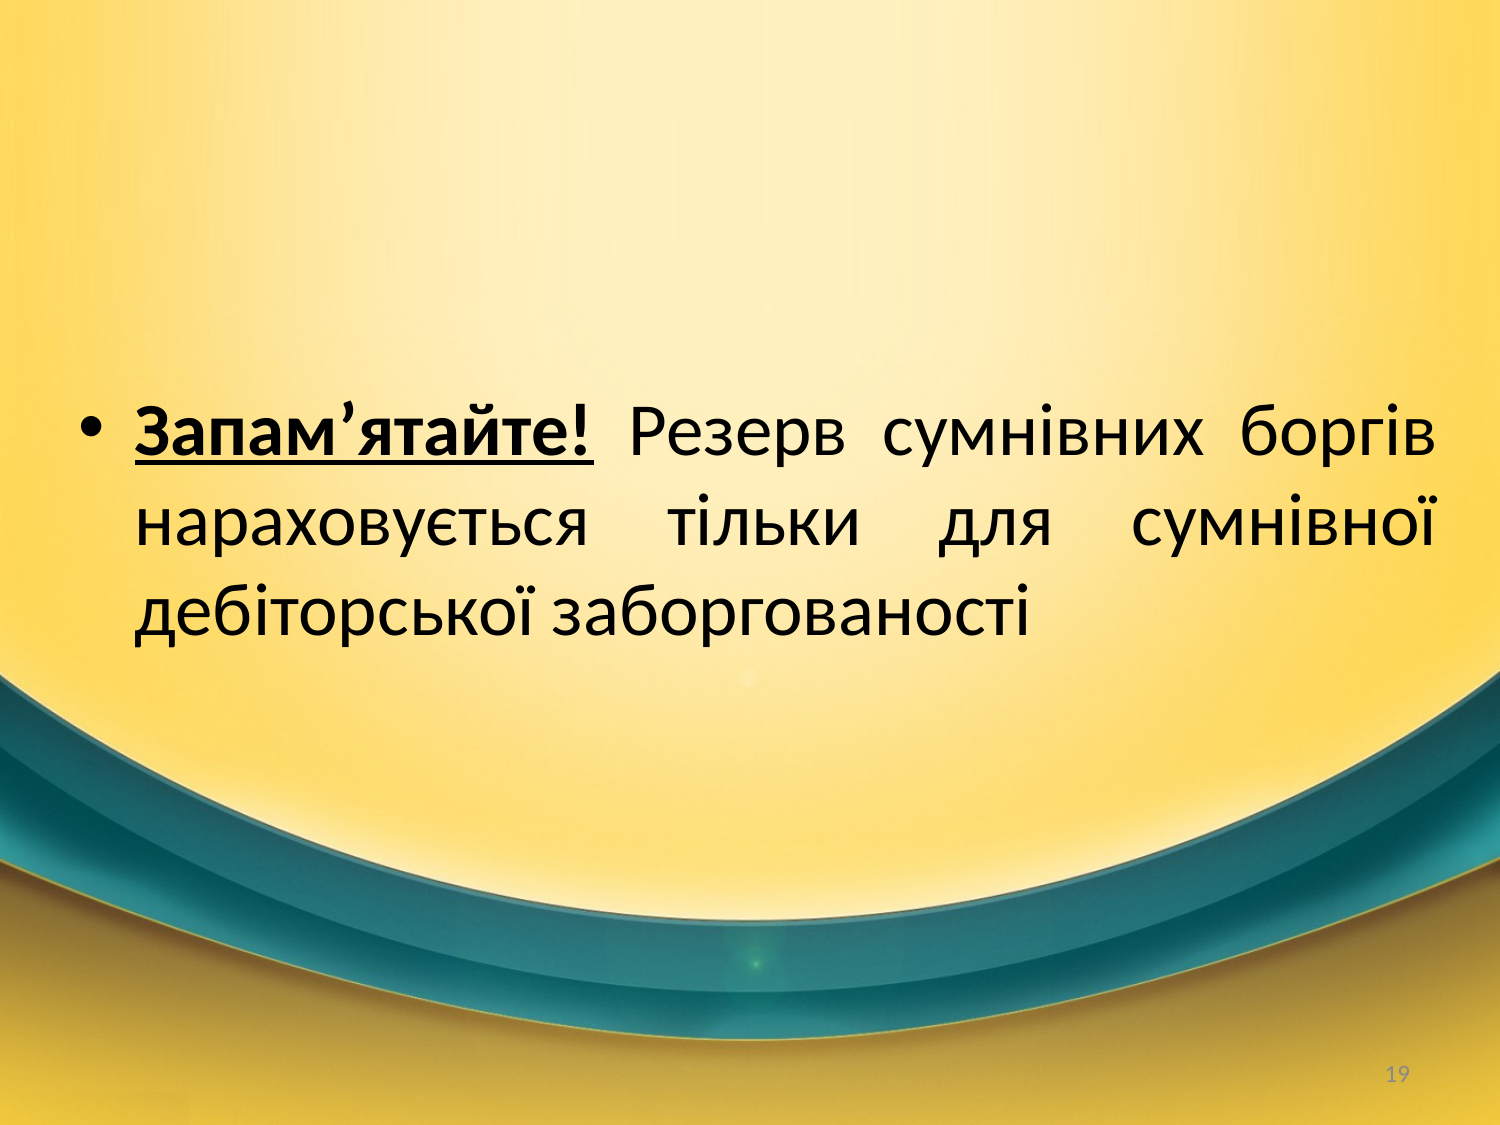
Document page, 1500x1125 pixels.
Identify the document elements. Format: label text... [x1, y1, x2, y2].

slide_number 19 [1074, 1042, 1425, 1103]
list Запам’ятайте! Резерв сумнівних боргів нараховується тільки для сумнівної дебіторської заборгованості [63, 372, 1454, 692]
picture [0, 0, 1500, 1125]
